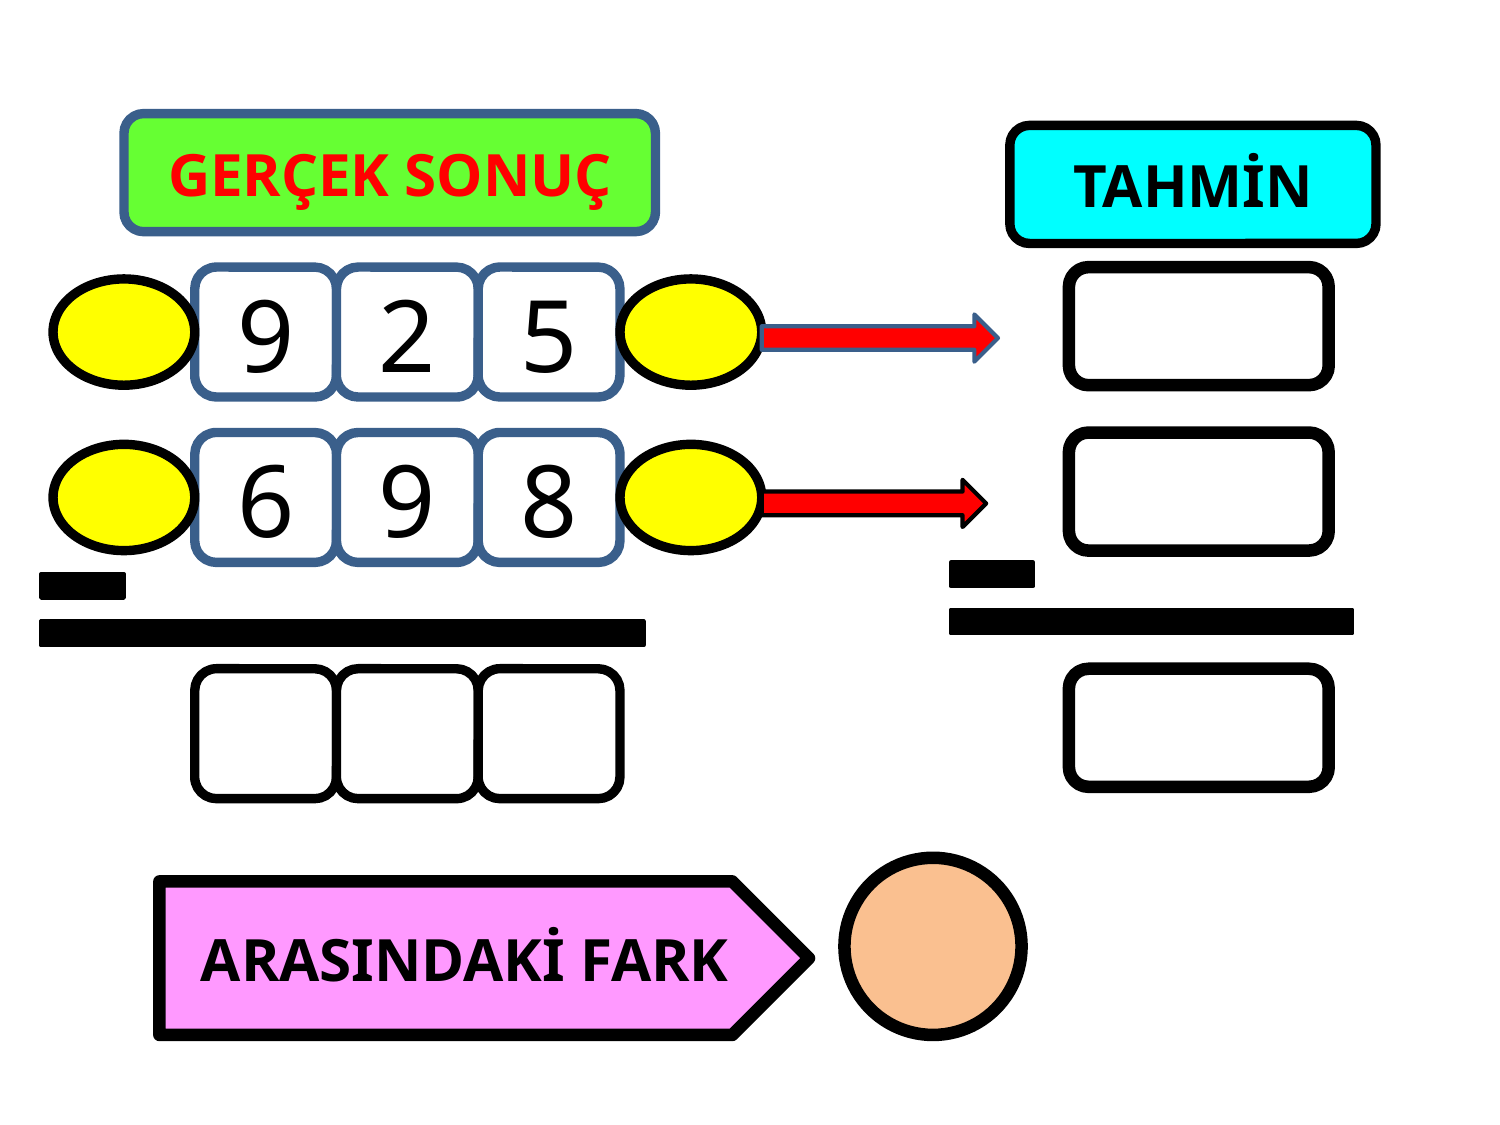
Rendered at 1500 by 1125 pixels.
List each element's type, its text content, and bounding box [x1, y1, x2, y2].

text_box [192, 666, 336, 801]
text_box [949, 608, 1354, 635]
text_box TAHMİN [1007, 123, 1379, 246]
text_box 2 [334, 264, 478, 400]
text_box [610, 619, 646, 647]
text_box 8 [476, 430, 623, 565]
text_box [617, 276, 764, 388]
text_box [949, 560, 1035, 588]
text_box [476, 666, 623, 801]
text_box [759, 312, 1001, 364]
text_box [1066, 666, 1331, 789]
text_box [617, 442, 763, 553]
text_box GERÇEK SONUÇ [121, 111, 658, 234]
text_box 6 [192, 430, 336, 565]
text_box 9 [192, 264, 336, 400]
text_box [1066, 265, 1331, 388]
text_box 5 [476, 264, 623, 400]
text_box [334, 666, 478, 801]
text_box ARASINDAKİ FARK [157, 879, 812, 1038]
text_box [1066, 430, 1331, 553]
text_box [39, 572, 126, 600]
text_box [50, 442, 197, 553]
text_box [50, 276, 197, 388]
text_box [842, 855, 1024, 1038]
text_box [759, 477, 989, 529]
text_box [39, 619, 610, 647]
text_box 9 [334, 430, 478, 565]
